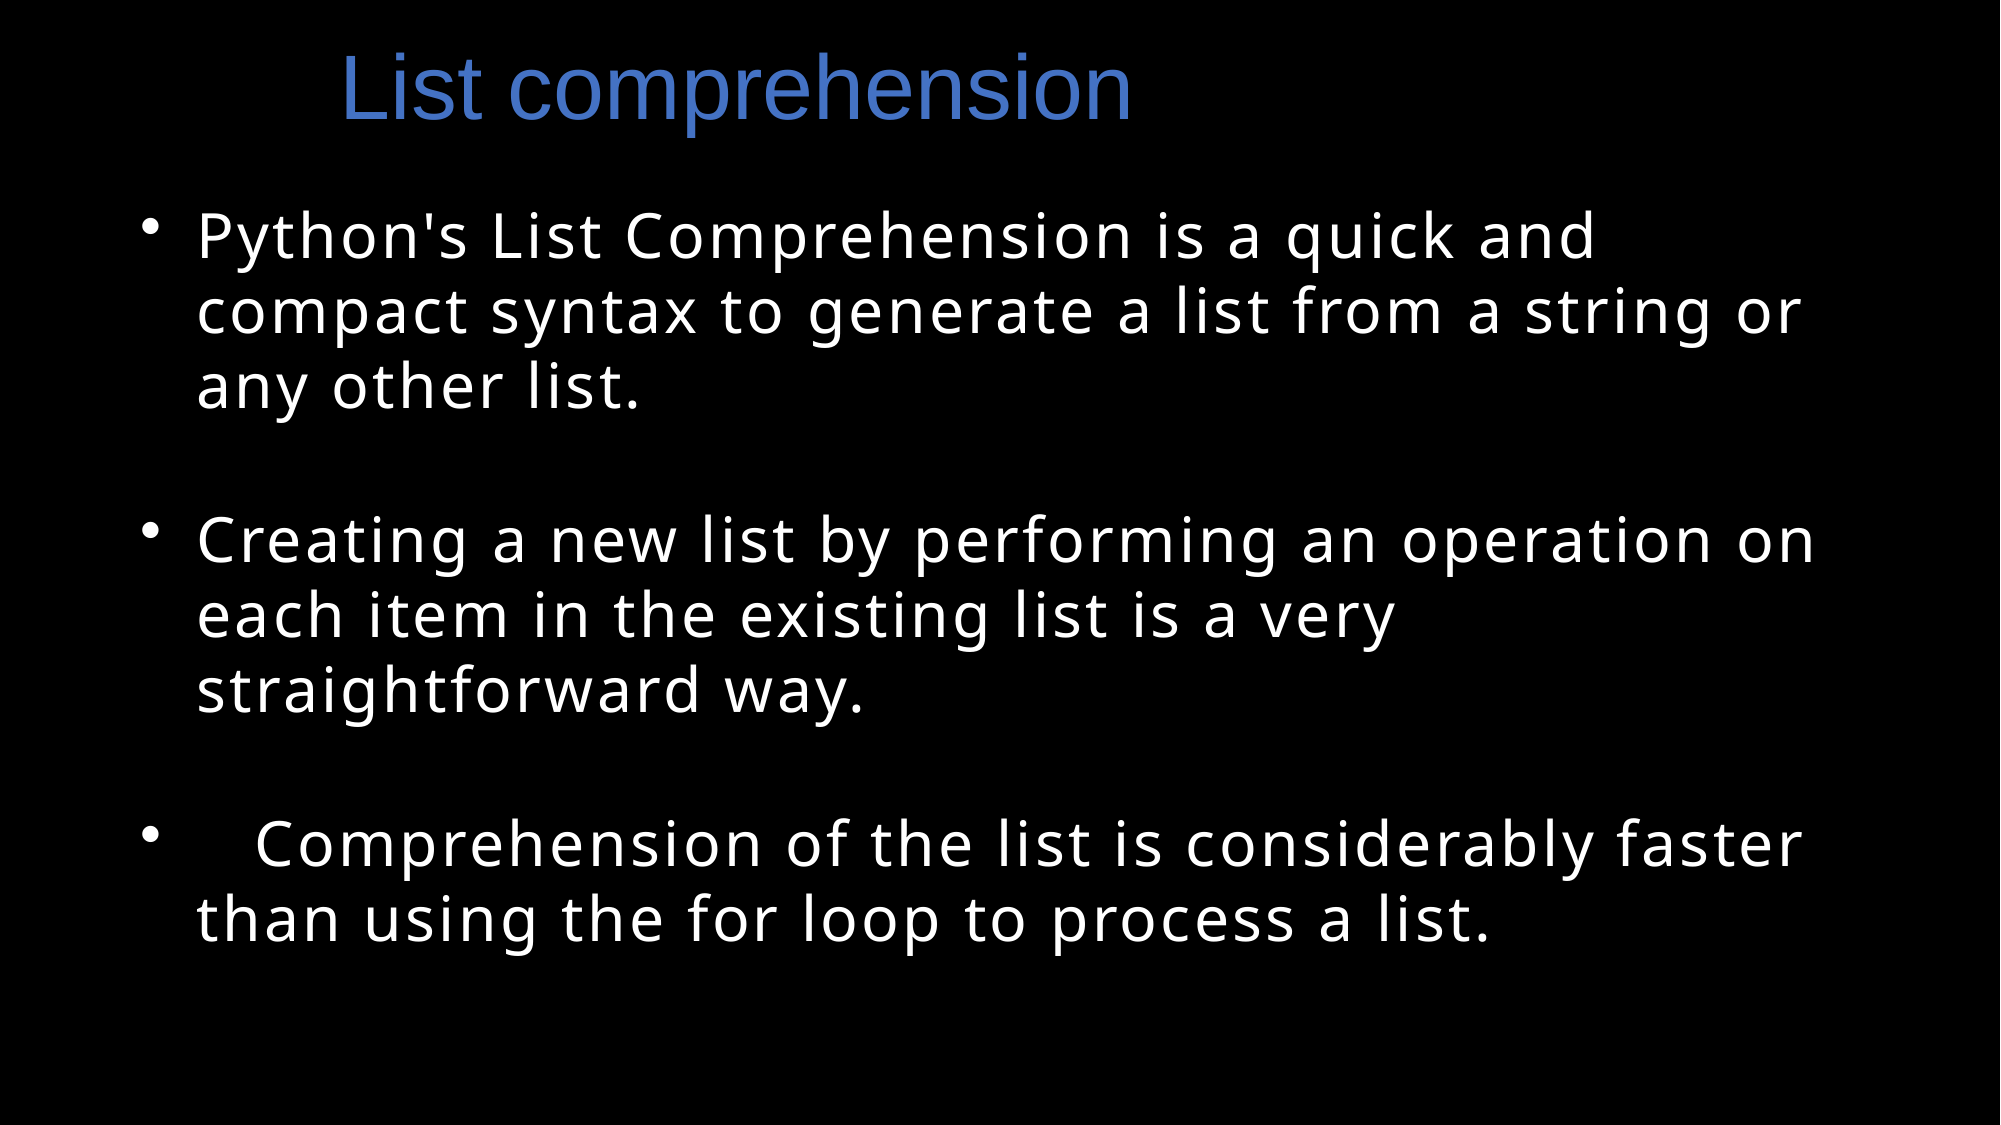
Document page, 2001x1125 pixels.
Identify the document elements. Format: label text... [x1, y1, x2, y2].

title List comprehension [337, 25, 1383, 194]
text_box Python's List Comprehension is a quick and compact syntax to generate a list from a string or any other list. Creating a new list by performing an operation on each item in the existing list is a very straightforward way. Comprehension of the list is considerably faster than using the for loop to process a list. [138, 194, 1862, 954]
